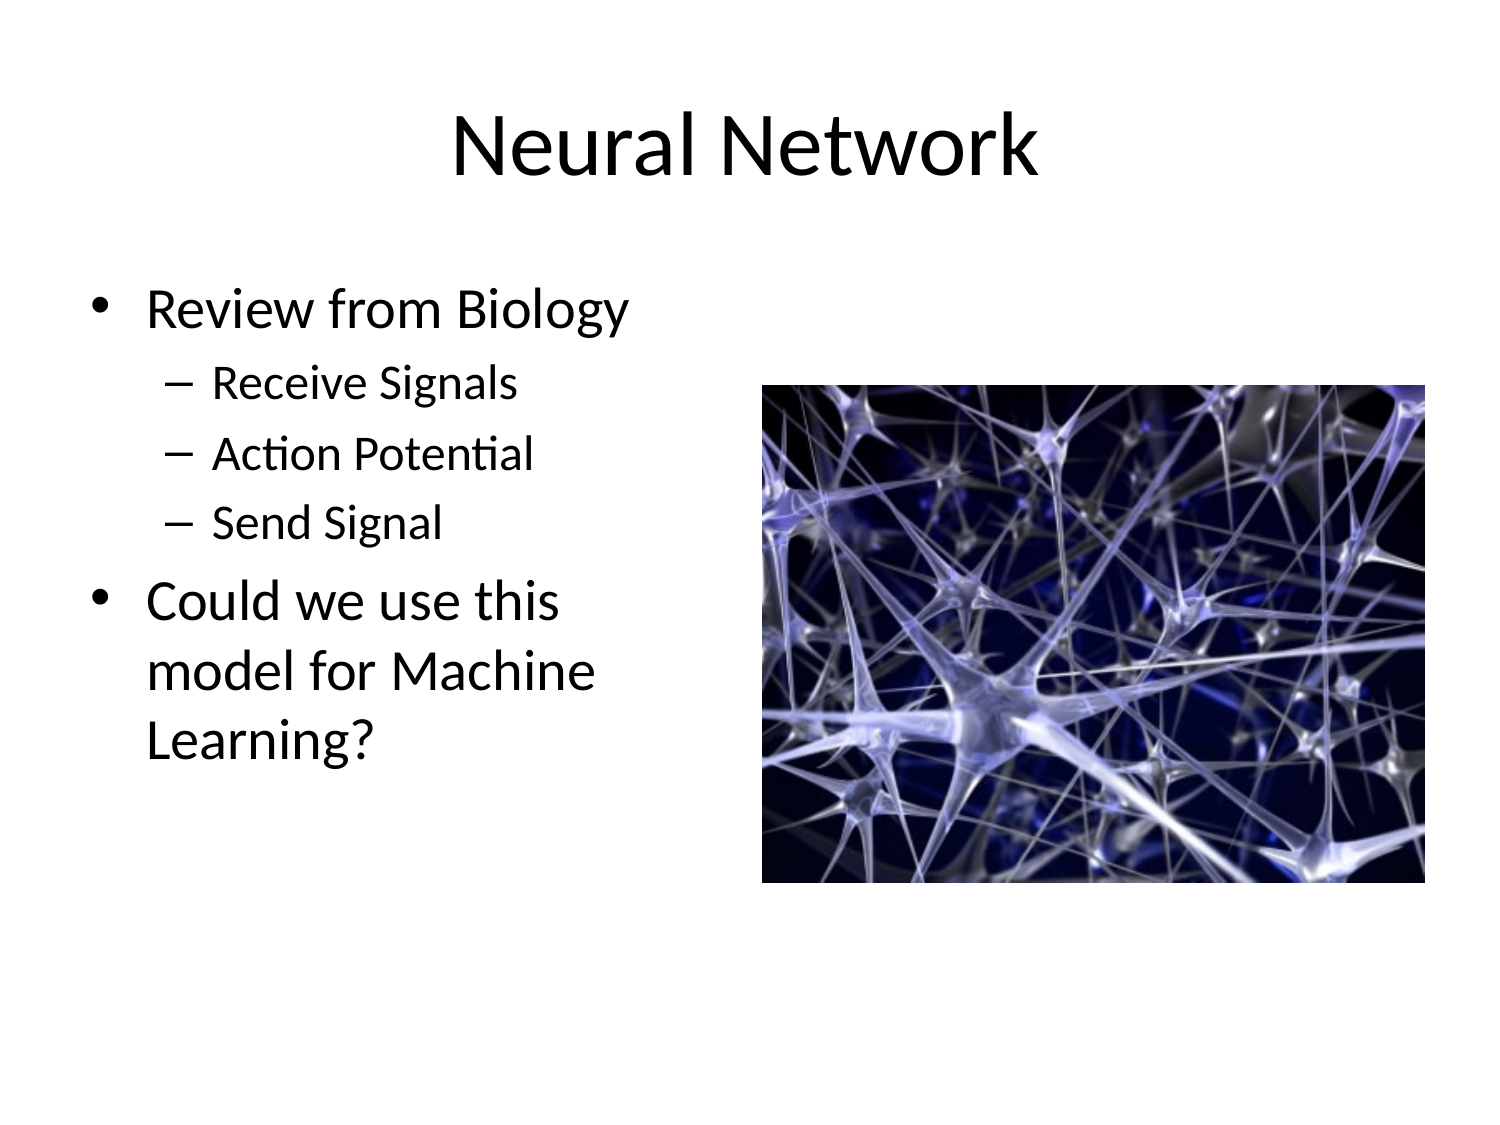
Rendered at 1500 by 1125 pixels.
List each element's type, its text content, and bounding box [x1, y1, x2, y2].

list Review from Biology Receive Signals Action Potential Send Signal Could we use this model for Machine Learning? [75, 262, 738, 1005]
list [762, 262, 1426, 1006]
title Neural Network [75, 45, 1425, 233]
